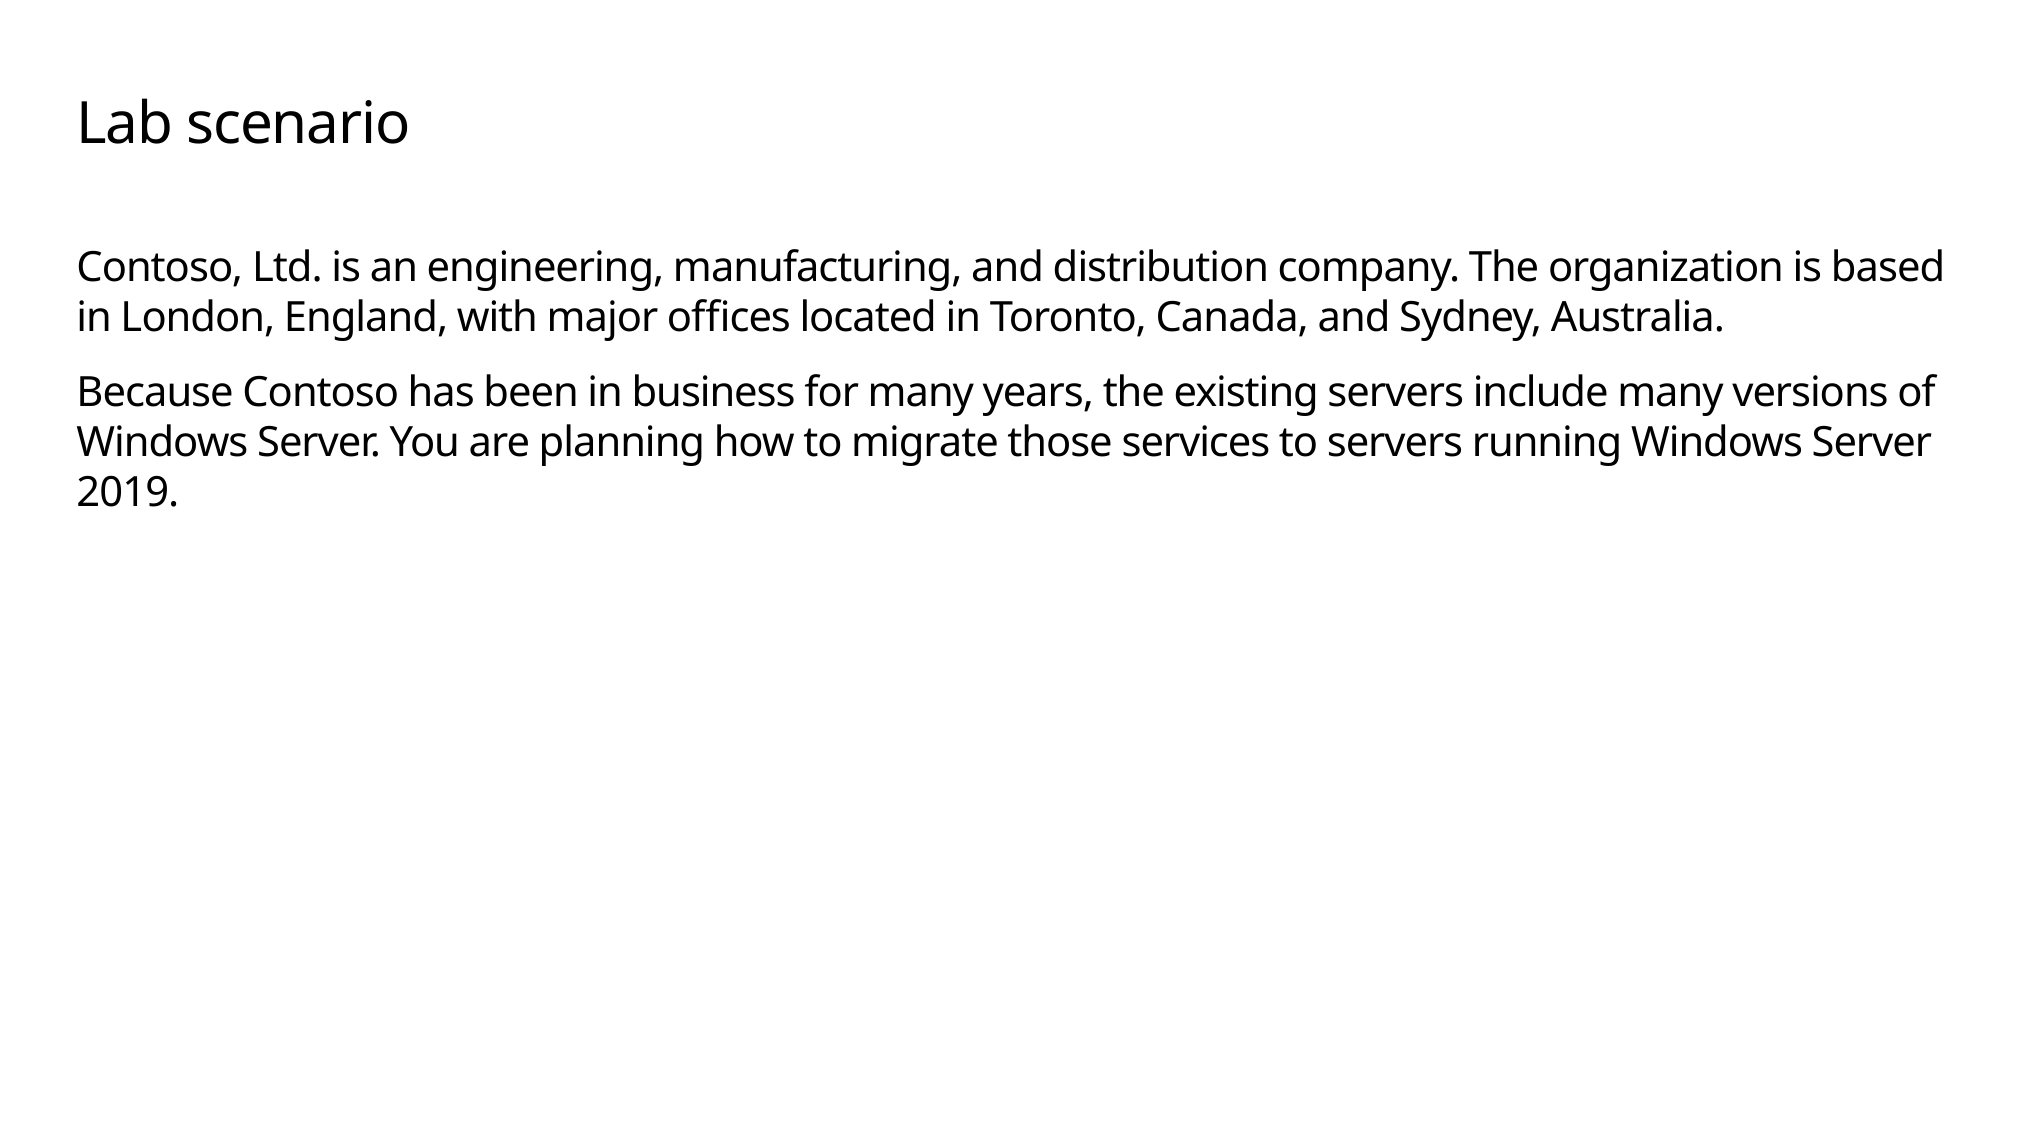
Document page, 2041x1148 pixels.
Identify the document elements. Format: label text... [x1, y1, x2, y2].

title Lab scenario [76, 93, 1968, 161]
list Contoso, Ltd. is an engineering, manufacturing, and distribution company. The organization is based in London, England, with major offices located in Toronto, Canada, and Sydney, Australia. Because Contoso has been in business for many years, the existing servers include many versions of Windows Server. You are planning how to migrate those services to servers running Windows Server 2019. [76, 240, 1968, 1074]
